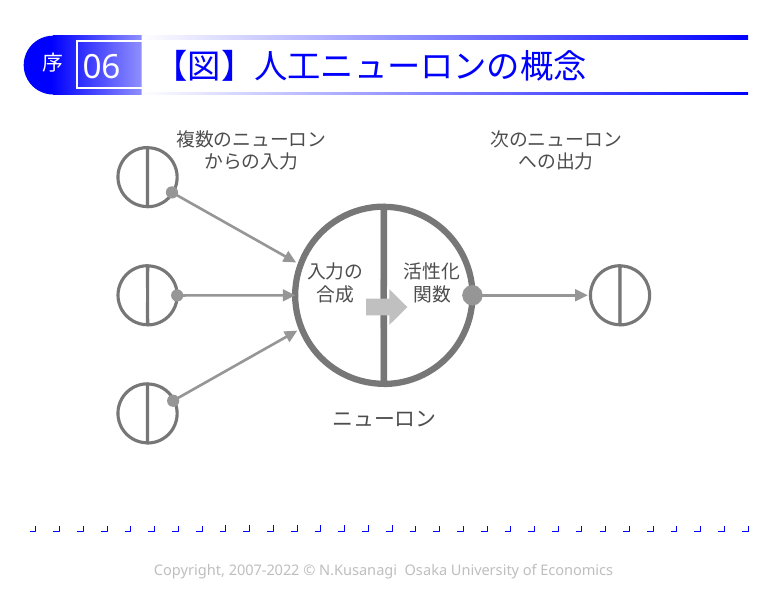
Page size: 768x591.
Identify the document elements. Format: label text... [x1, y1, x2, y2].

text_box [118, 121, 650, 443]
title 06 【図】人工ニューロンの概念 [76, 40, 756, 89]
